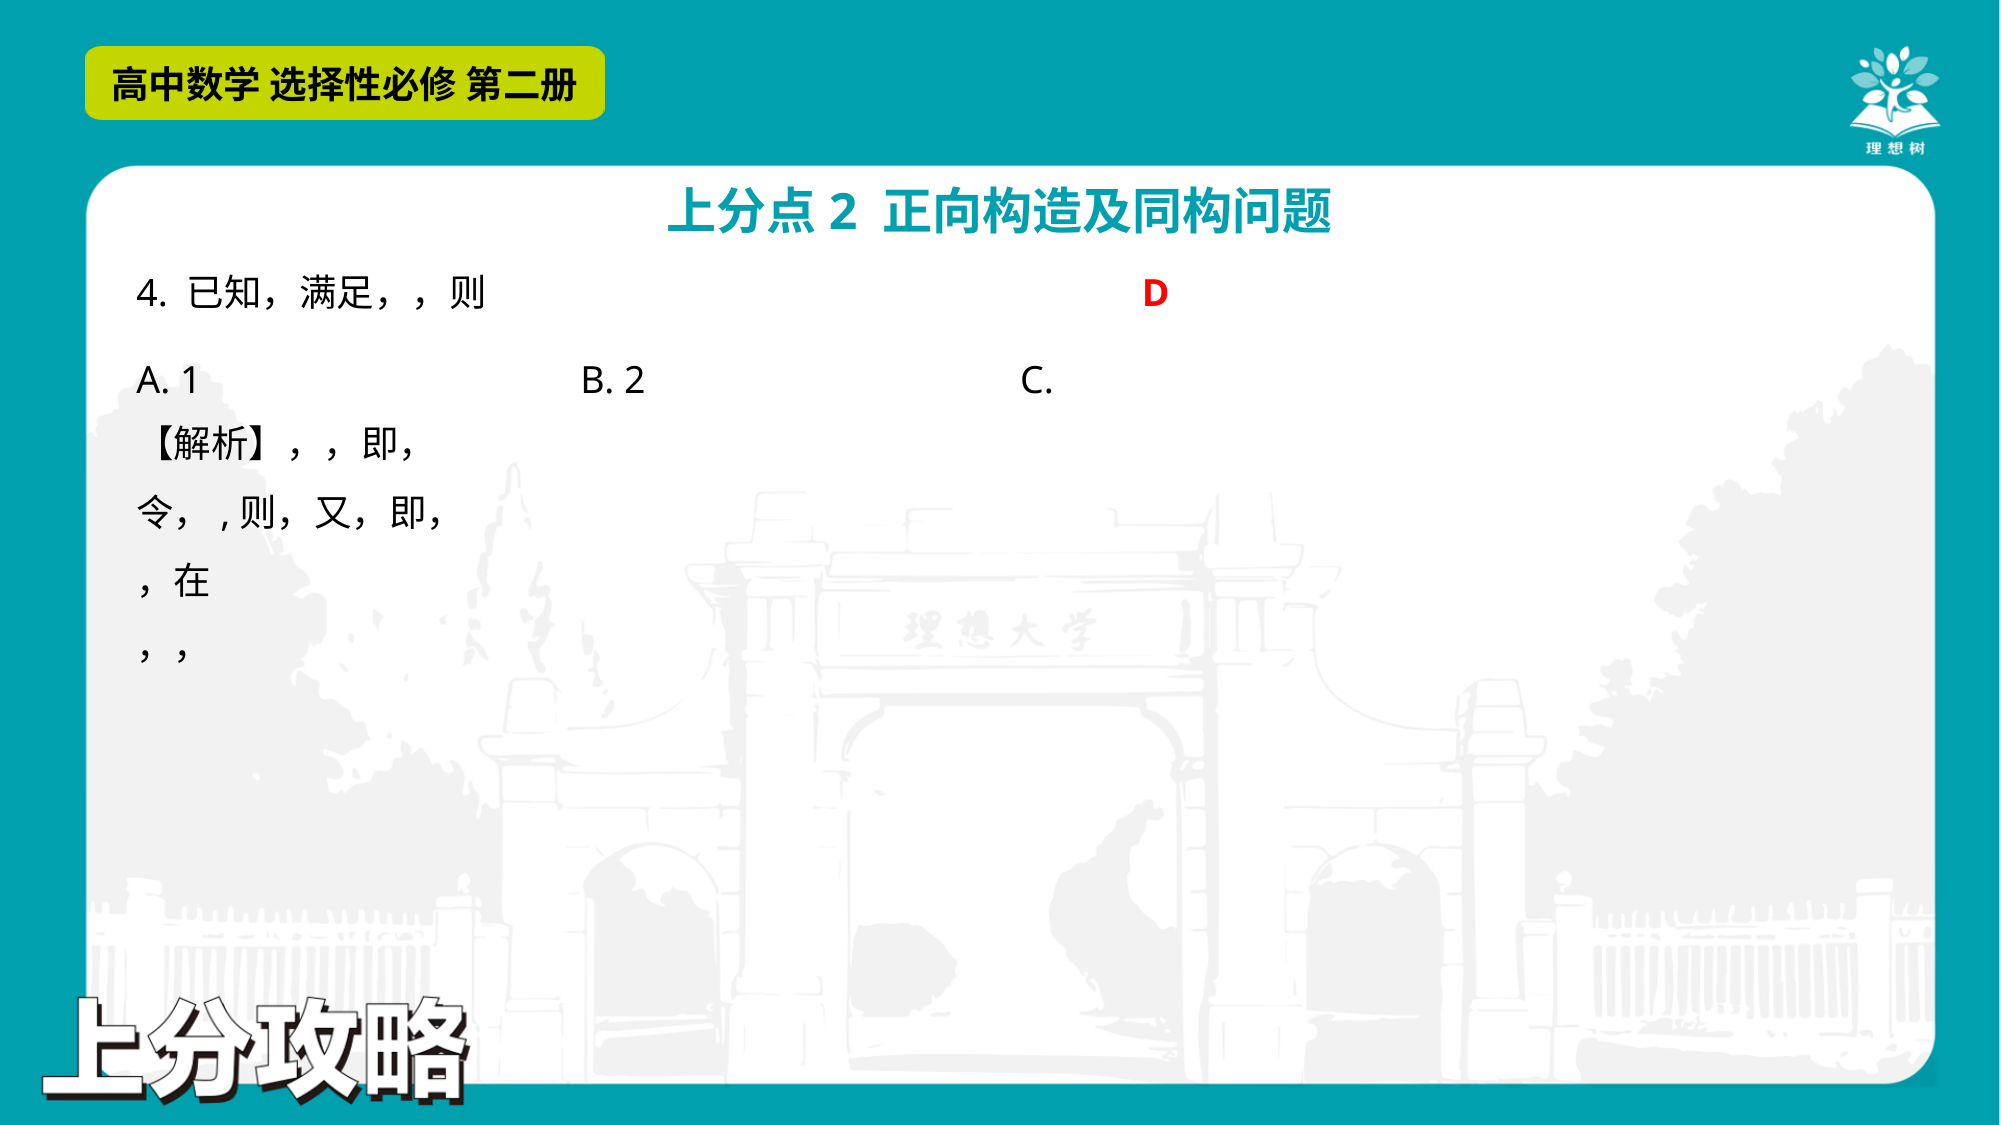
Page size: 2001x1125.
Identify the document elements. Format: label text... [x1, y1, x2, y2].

picture [0, 0, 2000, 1125]
text_box D [1128, 246, 1183, 307]
